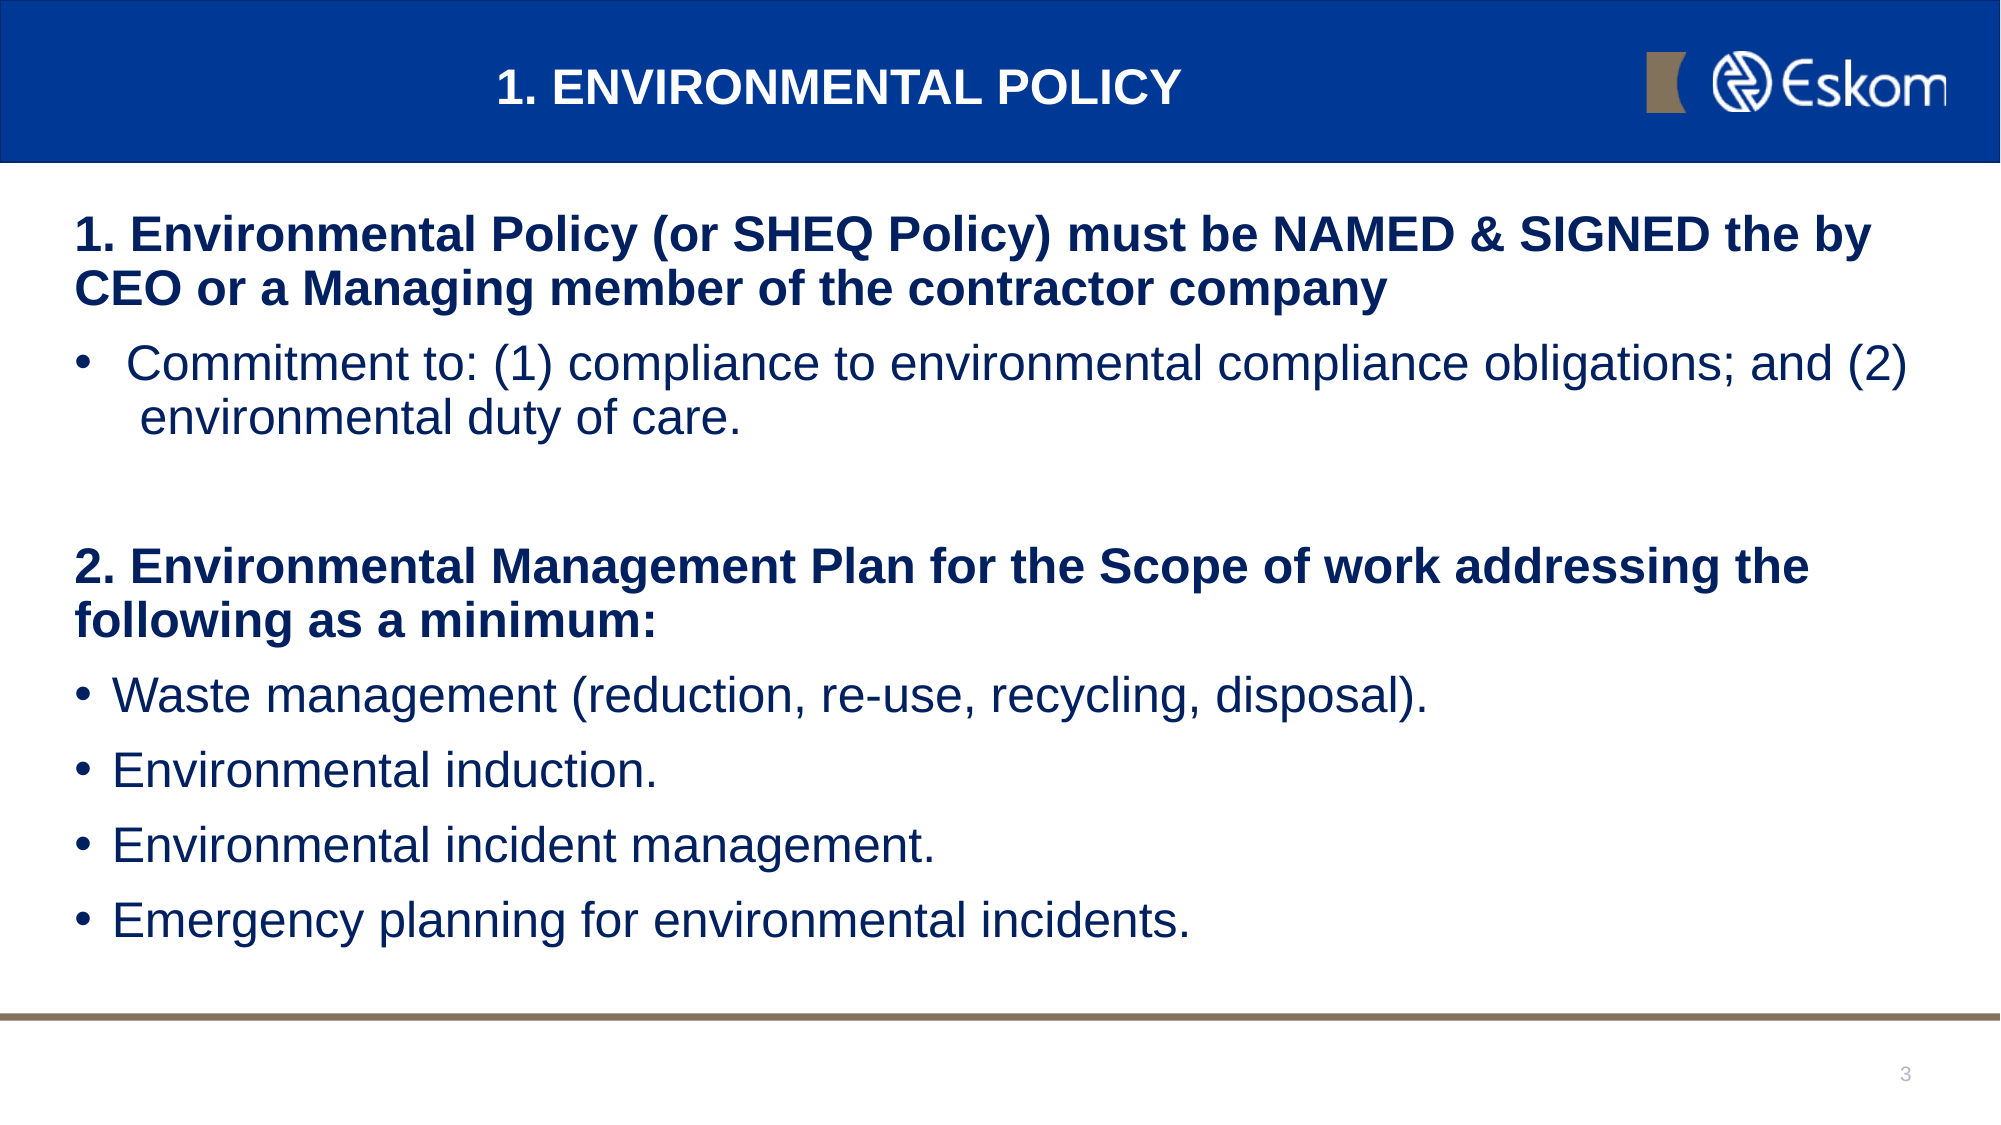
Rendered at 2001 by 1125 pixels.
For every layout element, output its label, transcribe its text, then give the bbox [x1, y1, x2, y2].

list 1. Environmental Policy (or SHEQ Policy) must be NAMED & SIGNED the by CEO or a Managing member of the contractor company Commitment to: (1) compliance to environmental compliance obligations; and (2) environmental duty of care. 2. Environmental Management Plan for the Scope of work addressing the following as a minimum: Waste management (reduction, re-use, recycling, disposal). Environmental induction. Environmental incident management. Emergency planning for environmental incidents. [59, 200, 1927, 998]
title 1. ENVIRONMENTAL POLICY [59, 33, 1620, 143]
slide_number 3 [1869, 1042, 1927, 1103]
